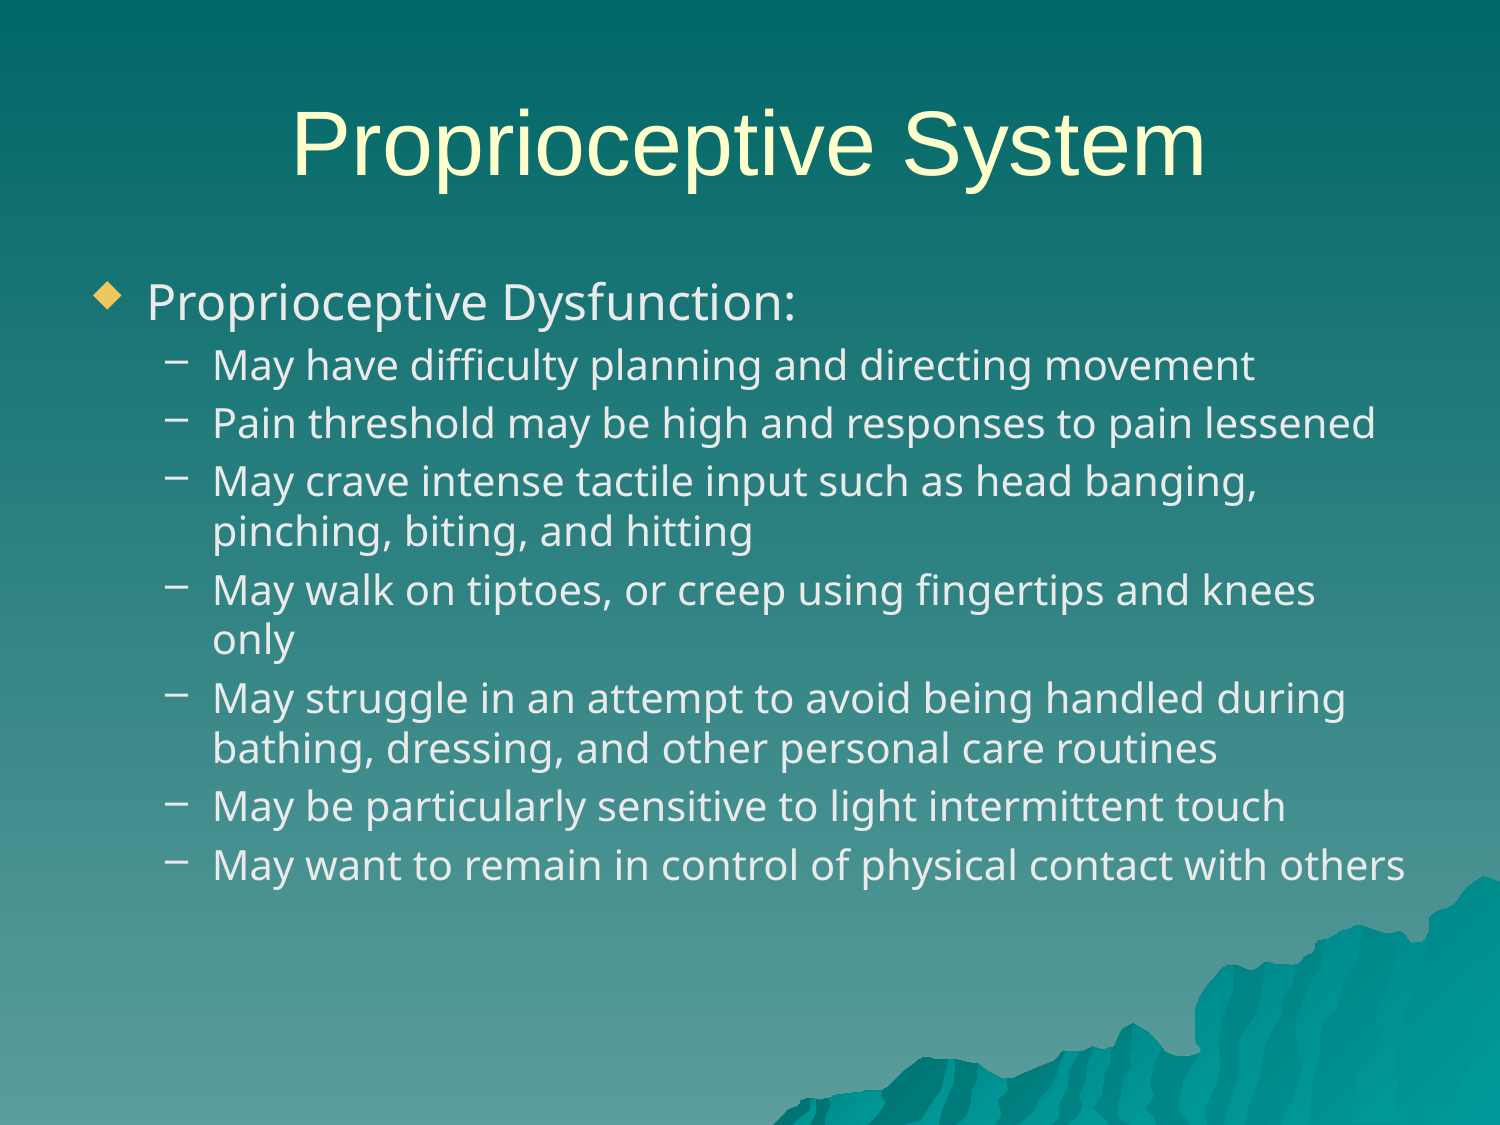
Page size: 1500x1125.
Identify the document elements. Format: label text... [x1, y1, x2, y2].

list Proprioceptive Dysfunction: May have difficulty planning and directing movement Pain threshold may be high and responses to pain lessened May crave intense tactile input such as head banging, pinching, biting, and hitting May walk on tiptoes, or creep using fingertips and knees only May struggle in an attempt to avoid being handled during bathing, dressing, and other personal care routines May be particularly sensitive to light intermittent touch May want to remain in control of physical contact with others [74, 262, 1426, 1006]
title Proprioceptive System [74, 45, 1426, 233]
